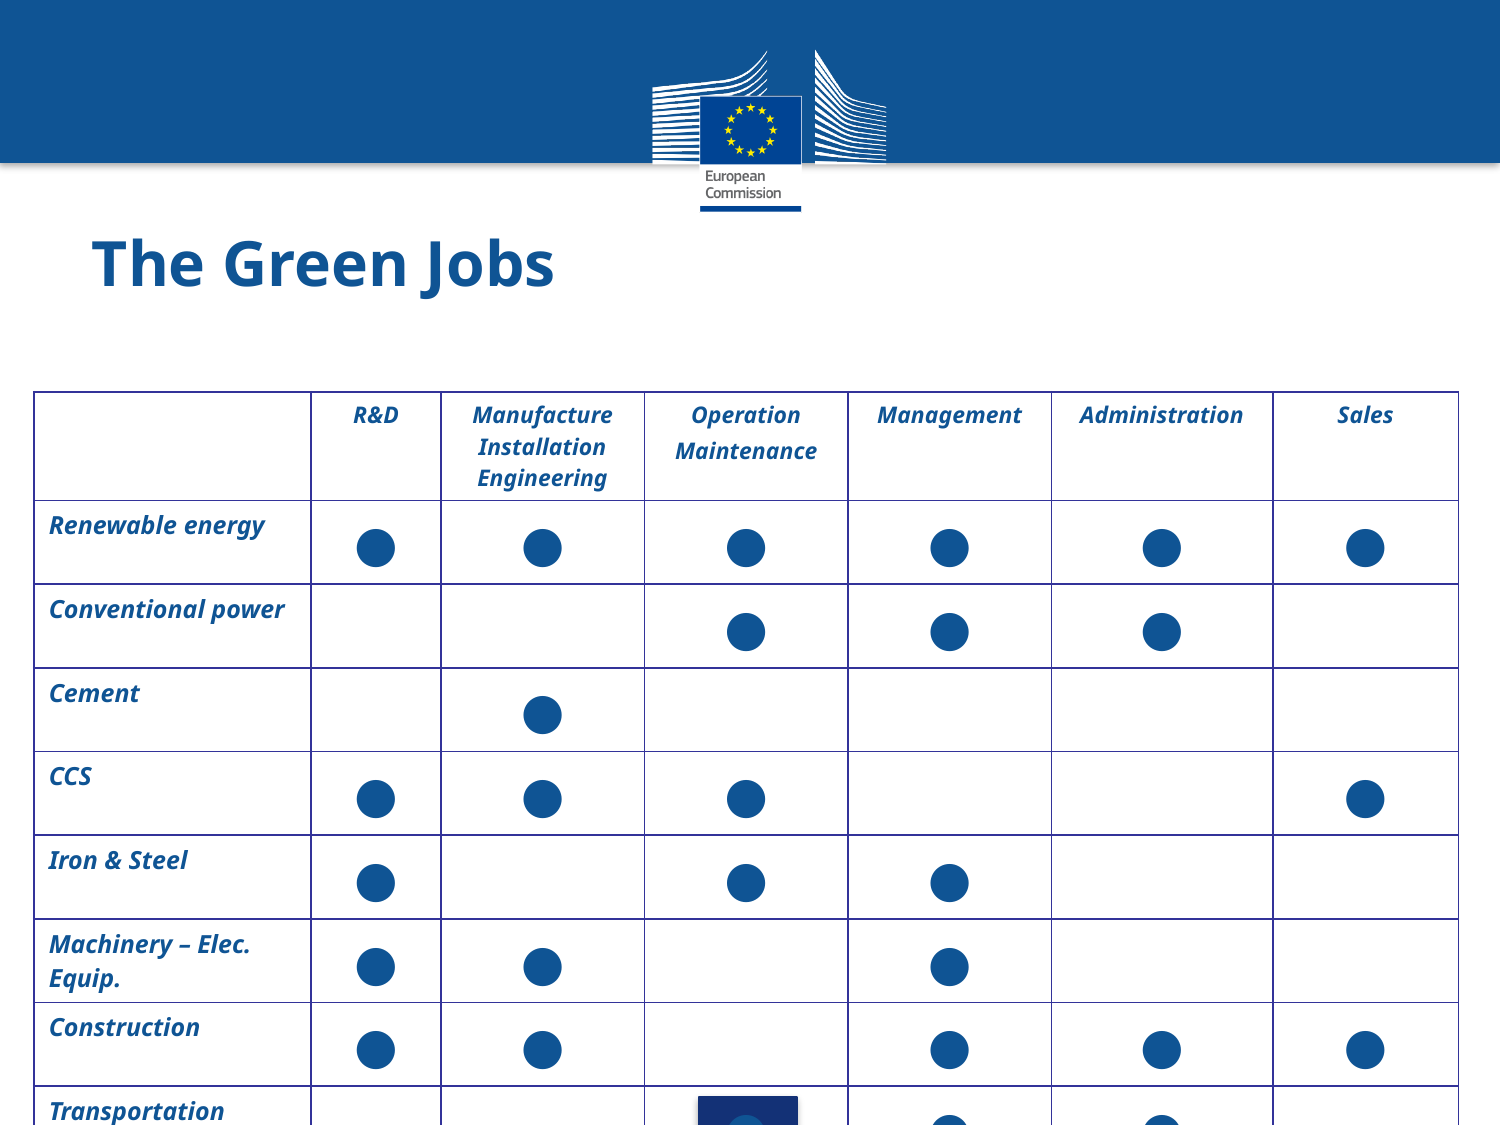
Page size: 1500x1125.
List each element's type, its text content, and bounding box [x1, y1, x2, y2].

table_cell Cement [35, 669, 310, 751]
table_header R&D [312, 393, 440, 500]
table_cell ● [442, 669, 644, 751]
table_cell Conventional power [35, 585, 310, 667]
table_cell [849, 669, 1051, 751]
table_cell [1274, 669, 1458, 751]
table_header Management [849, 393, 1051, 500]
table_header Operation Maintenance [645, 393, 847, 500]
table_cell [1052, 752, 1272, 834]
table_cell ● [1052, 1003, 1272, 1085]
table_cell [645, 920, 847, 1002]
table_cell ● [1274, 752, 1458, 834]
table_cell ● [312, 920, 440, 1002]
table_cell [312, 585, 440, 667]
table_cell ● [849, 920, 1051, 1002]
table_cell ● [645, 585, 847, 667]
table_cell Transportation [35, 1087, 310, 1125]
table_cell ● [1052, 501, 1272, 583]
table_cell [1274, 1087, 1458, 1125]
table_cell ● [312, 836, 440, 918]
table_cell Renewable energy [35, 501, 310, 583]
table_cell Construction [35, 1003, 310, 1085]
table_cell [312, 669, 440, 751]
table_cell [442, 836, 644, 918]
table_header Administration [1052, 393, 1272, 500]
table_cell Iron & Steel [35, 836, 310, 918]
table_cell ● [1052, 1087, 1272, 1125]
table_cell [1274, 585, 1458, 667]
table_cell ● [442, 501, 644, 583]
table_cell ● [1274, 1003, 1458, 1085]
table_cell ● [645, 836, 847, 918]
table_cell [1274, 920, 1458, 1002]
table_cell ● [442, 752, 644, 834]
table_cell [645, 669, 847, 751]
table_header Manufacture Installation Engineering [442, 393, 644, 500]
table_cell ● [849, 1087, 1051, 1125]
table_cell [442, 1087, 644, 1125]
table_cell ● [645, 1087, 847, 1125]
table_cell ● [312, 501, 440, 583]
table_cell ● [849, 836, 1051, 918]
table_cell [312, 1087, 440, 1125]
table_cell ● [645, 752, 847, 834]
table_cell Machinery – Elec. Equip. [35, 920, 310, 1002]
table_cell ● [645, 501, 847, 583]
table_cell [1052, 836, 1272, 918]
table_header Sales [1274, 393, 1458, 500]
table_cell ● [849, 501, 1051, 583]
table_cell ● [849, 1003, 1051, 1085]
table_cell [1052, 669, 1272, 751]
table_cell ● [849, 585, 1051, 667]
table_cell [1274, 836, 1458, 918]
table_cell [1052, 920, 1272, 1002]
table_cell [645, 1003, 847, 1085]
title The Green Jobs [76, 184, 1428, 339]
table_cell ● [442, 920, 644, 1002]
table_header [35, 393, 310, 500]
table_cell ● [1274, 501, 1458, 583]
table_cell ● [312, 1003, 440, 1085]
table_cell ● [442, 1003, 644, 1085]
table_cell ● [312, 752, 440, 834]
table_cell [849, 752, 1051, 834]
table_cell [442, 585, 644, 667]
table_cell ● [1052, 585, 1272, 667]
table_cell CCS [35, 752, 310, 834]
